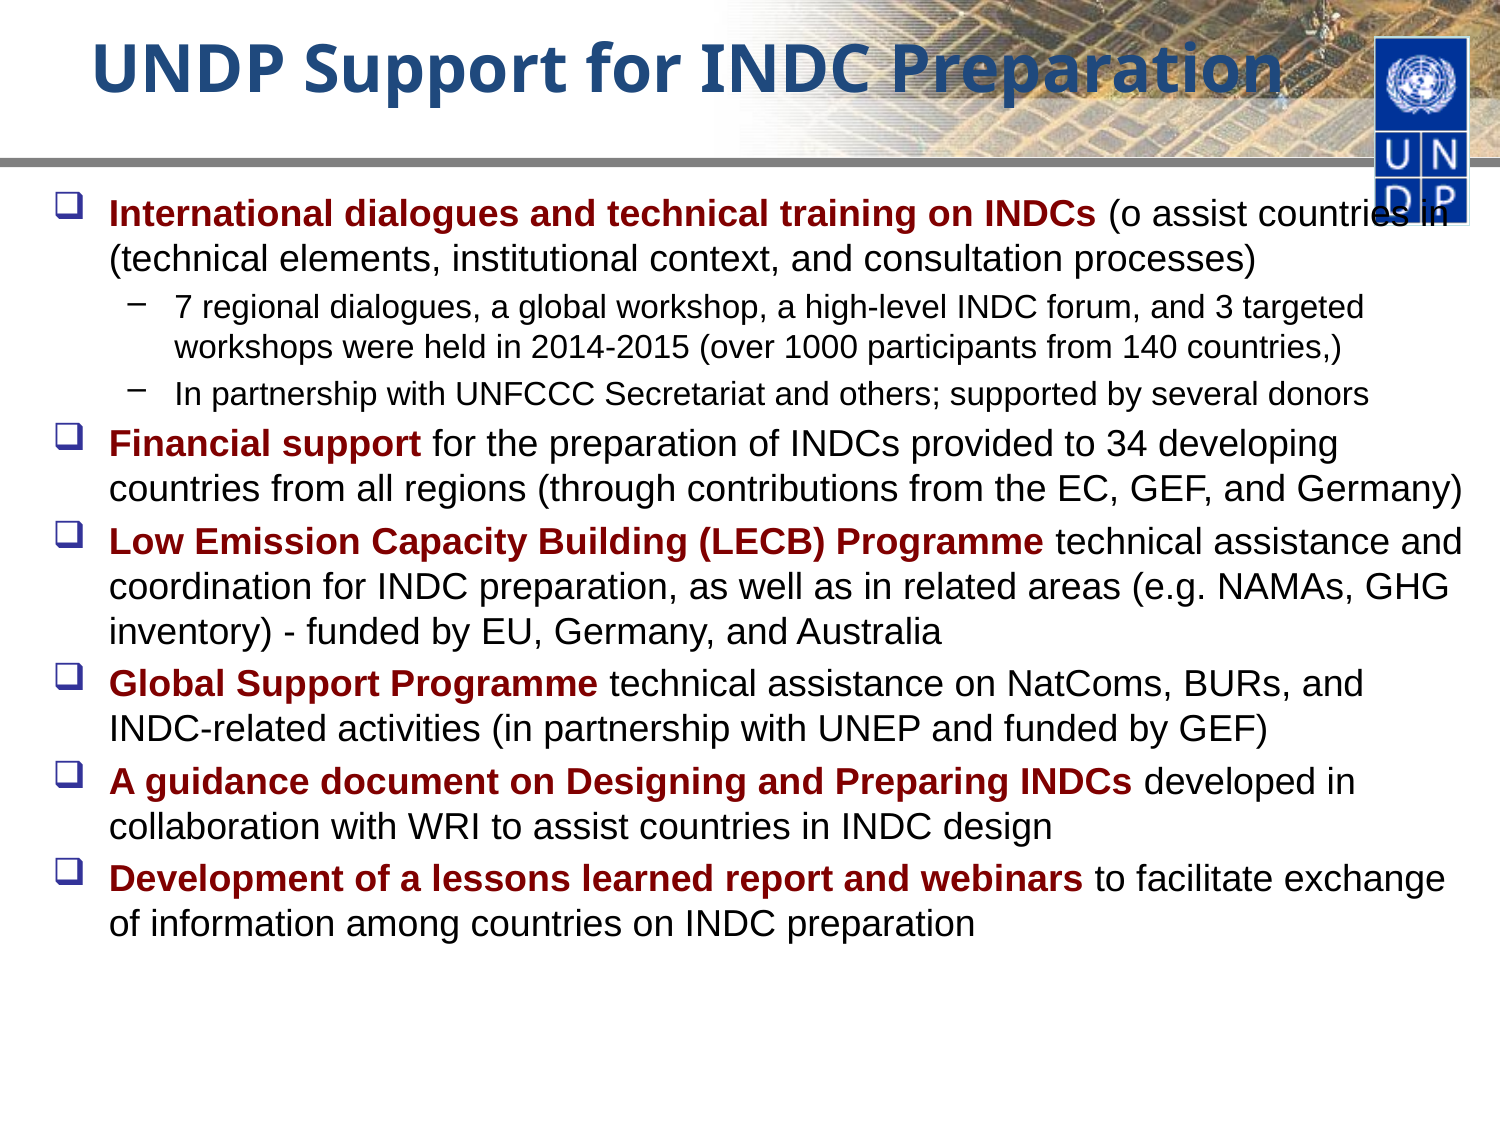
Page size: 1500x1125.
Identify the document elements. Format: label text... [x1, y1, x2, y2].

title UNDP Support for INDC Preparation [75, 12, 1425, 120]
list International dialogues and technical training on INDCs (o assist countries in (technical elements, institutional context, and consultation processes) 7 regional dialogues, a global workshop, a high-level INDC forum, and 3 targeted workshops were held in 2014-2015 (over 1000 participants from 140 countries,) In partnership with UNFCCC Secretariat and others; supported by several donors Financial support for the preparation of INDCs provided to 34 developing countries from all regions (through contributions from the EC, GEF, and Germany) Low Emission Capacity Building (LECB) Programme technical assistance and coordination for INDC preparation, as well as in related areas (e.g. NAMAs, GHG inventory) - funded by EU, Germany, and Australia Global Support Programme technical assistance on NatComs, BURs, and INDC-related activities (in partnership with UNEP and funded by GEF) A guidance document on Designing and Preparing INDCs developed in collaboration with WRI to assist countries in INDC design Development of a lessons learned report and webinars to facilitate exchange of information among countries on INDC preparation [37, 181, 1488, 1125]
picture [703, 120, 1374, 157]
picture [1375, 38, 1469, 181]
picture [703, 0, 1500, 157]
